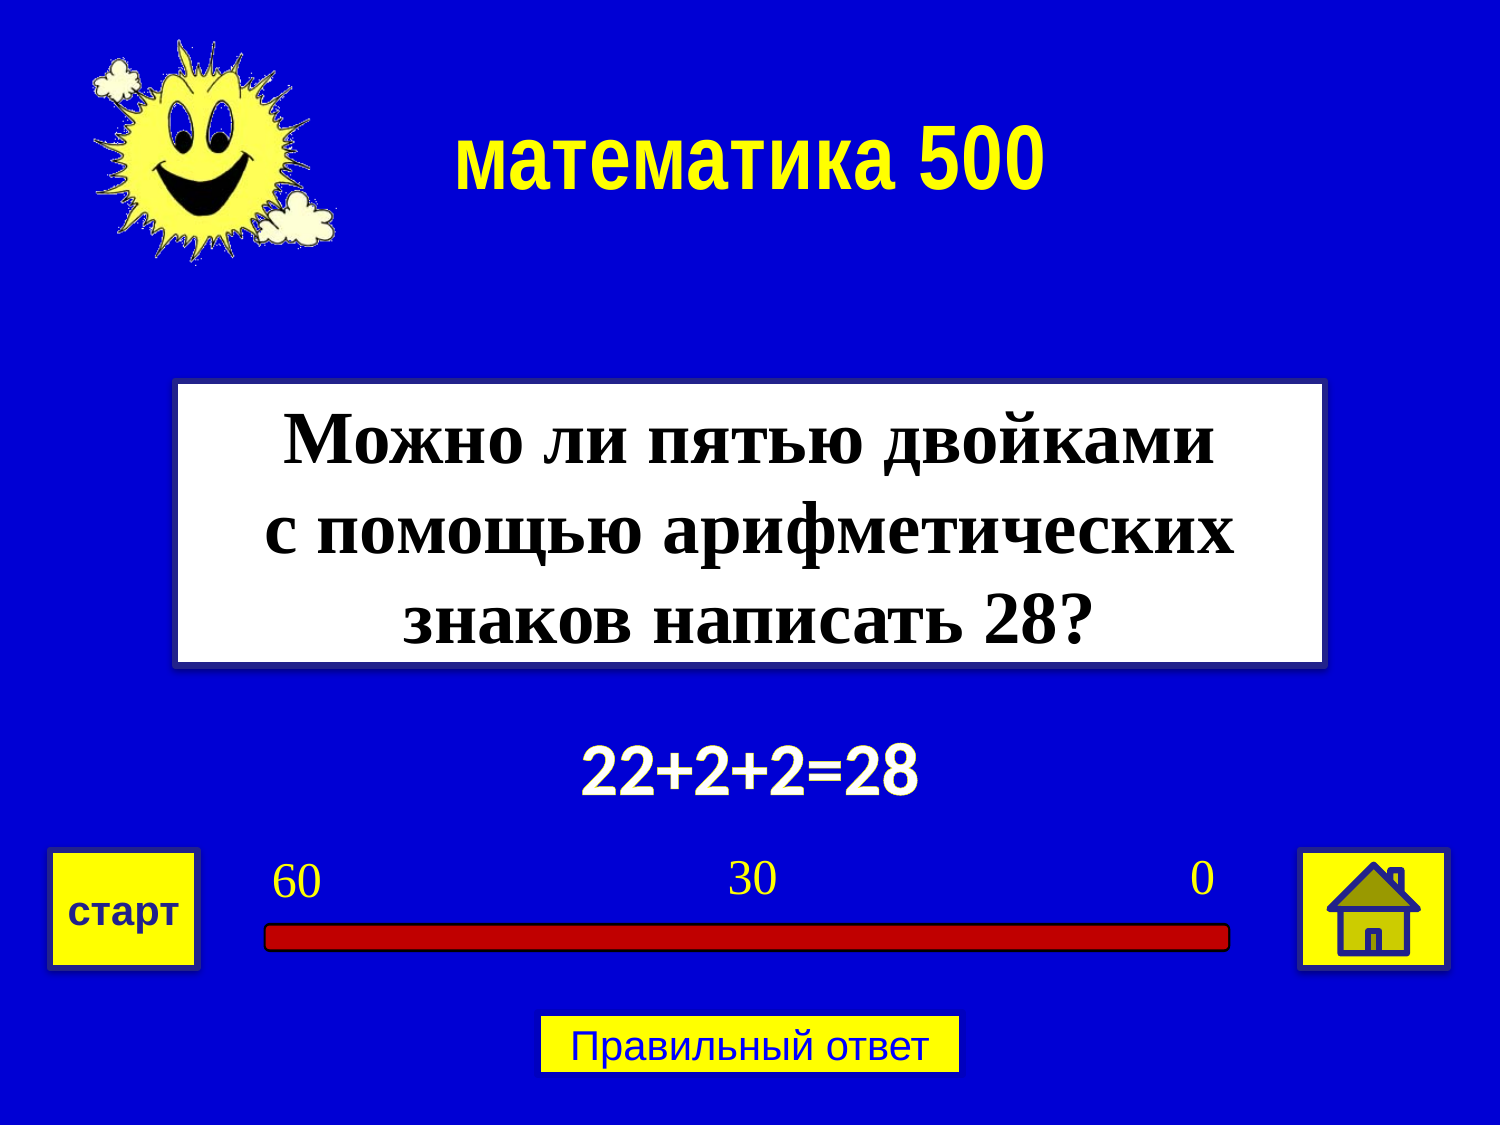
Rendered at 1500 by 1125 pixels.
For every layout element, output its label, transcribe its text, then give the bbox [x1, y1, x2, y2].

text_box [1297, 847, 1451, 971]
text_box старт [47, 847, 201, 971]
text_box математика 500 [374, 99, 1125, 205]
text_box 0 [1175, 837, 1231, 913]
text_box 22+2+2=28 [0, 712, 1500, 818]
picture [87, 37, 338, 266]
text_box [263, 923, 1231, 952]
text_box Правильный ответ [535, 1010, 965, 1077]
text_box 60 [257, 840, 337, 915]
text_box 30 [712, 837, 793, 913]
text_box Можно ли пятью двойками с помощью арифметических знаков написать 28? [172, 378, 1328, 669]
